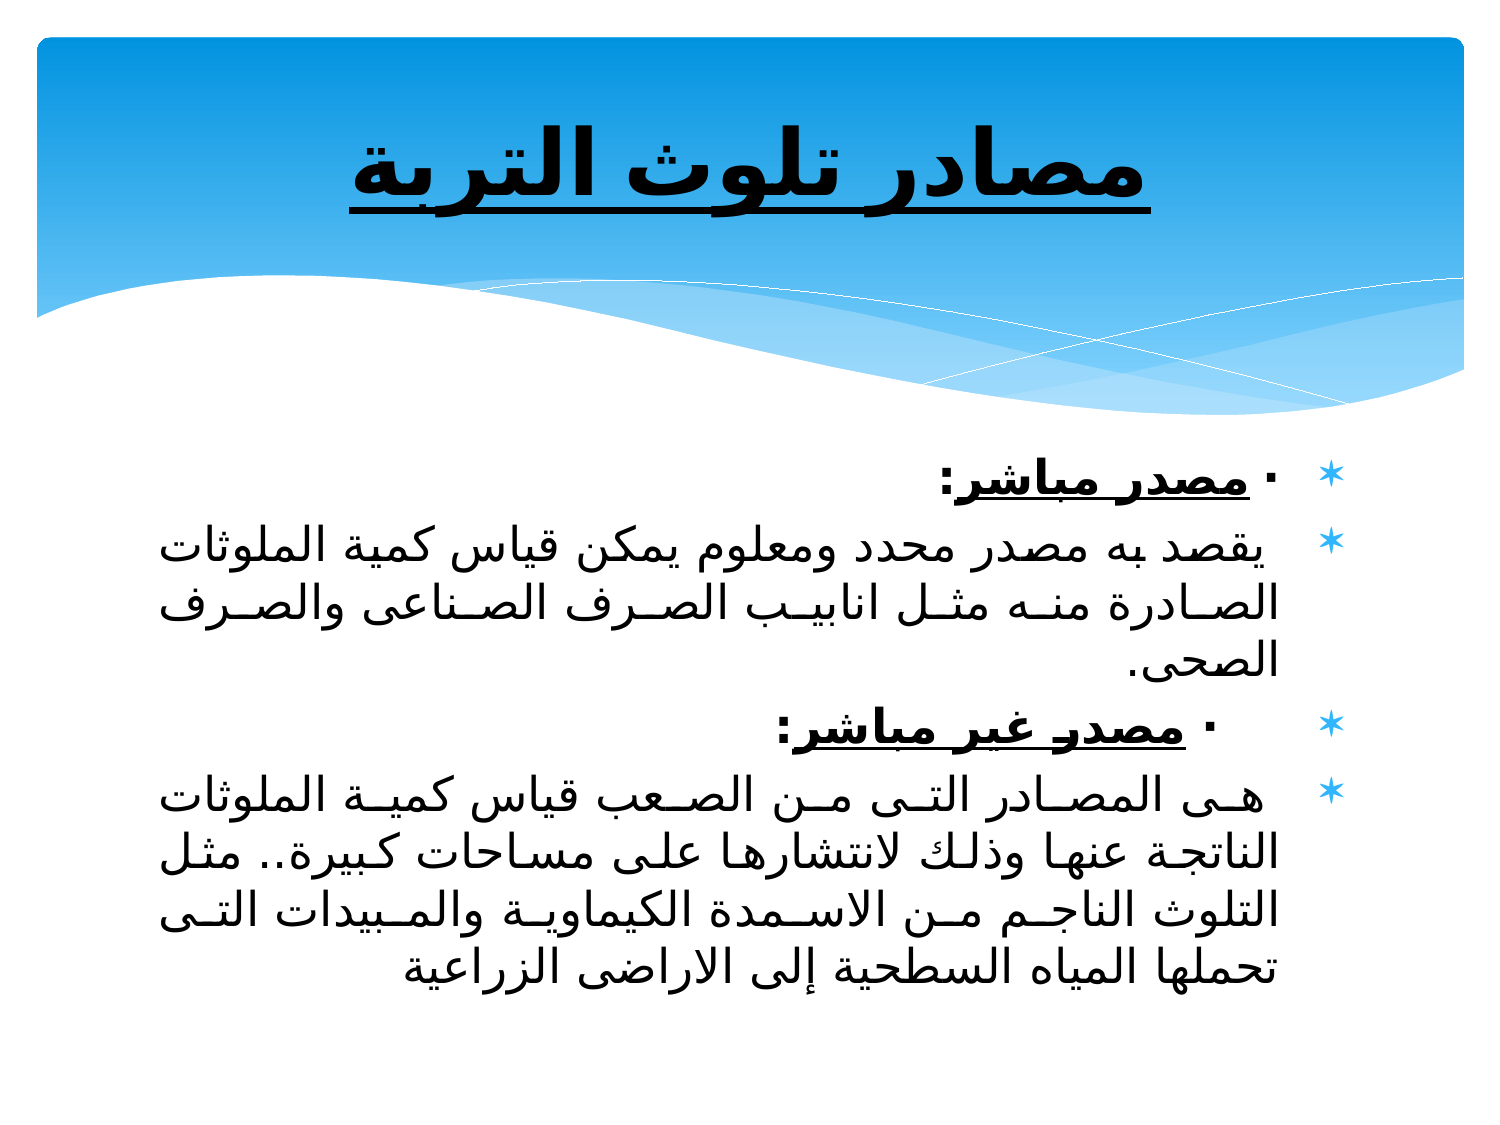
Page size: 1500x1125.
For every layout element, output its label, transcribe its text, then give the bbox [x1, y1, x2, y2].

list · مصدر مباشر: يقصد به مصدر محدد ومعلوم يمكن قياس كمية الملوثات الصادرة منه مثل انابيب الصرف الصناعى والصرف الصحى. · مصدر غير مباشر: هى المصادر التى من الصعب قياس كمية الملوثات الناتجة عنها وذلك لانتشارها على مساحات كبيرة.. مثل التلوث الناجم من الاسمدة الكيماوية والمبيدات التى تحملها المياه السطحية إلى الاراضى الزراعية [143, 438, 1359, 1005]
title مصادر تلوث التربة [75, 55, 1425, 261]
